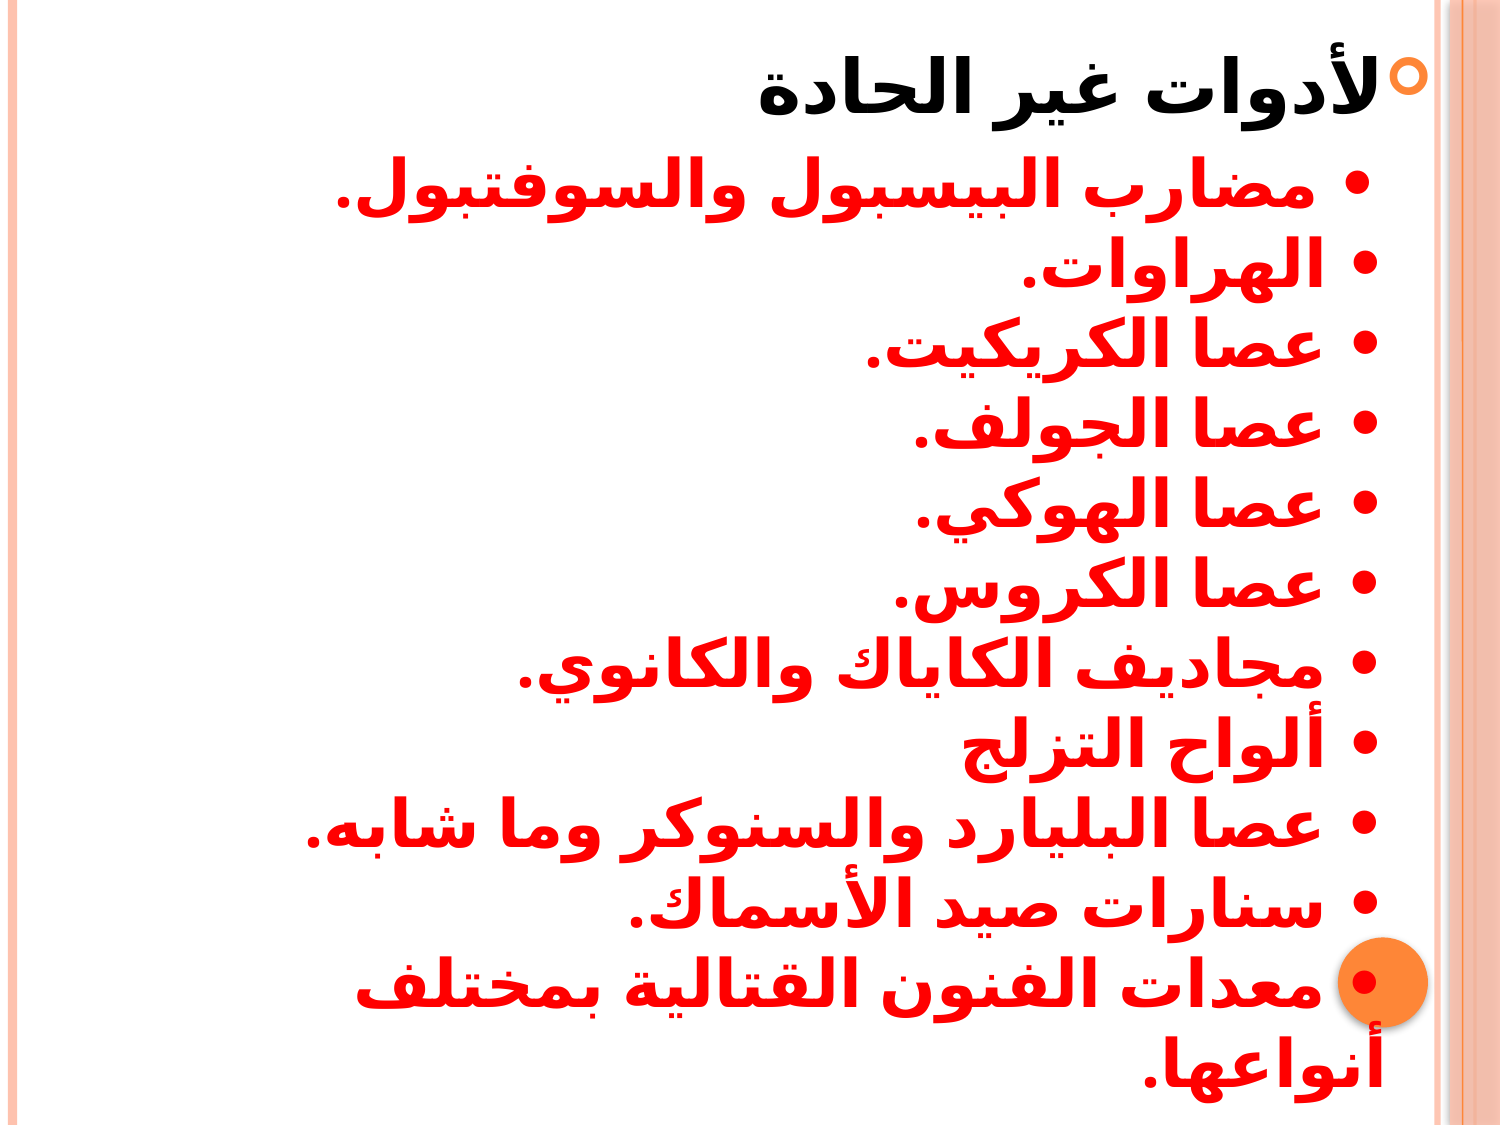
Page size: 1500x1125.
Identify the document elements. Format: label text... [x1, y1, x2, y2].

list لأدوات غير الحادة • مضارب البيسبول والسوفتبول. • الهراوات. • عصا الكريكيت. • عصا الجولف. • عصا الهوكي. • عصا الكروس. • مجاديف الكاياك والكانوي. • ألواح التزلج • عصا البليارد والسنوكر وما شابه. • سنارات صيد الأسماك. • معدات الفنون القتالية بمختلف أنواعها. [75, 30, 1447, 1062]
